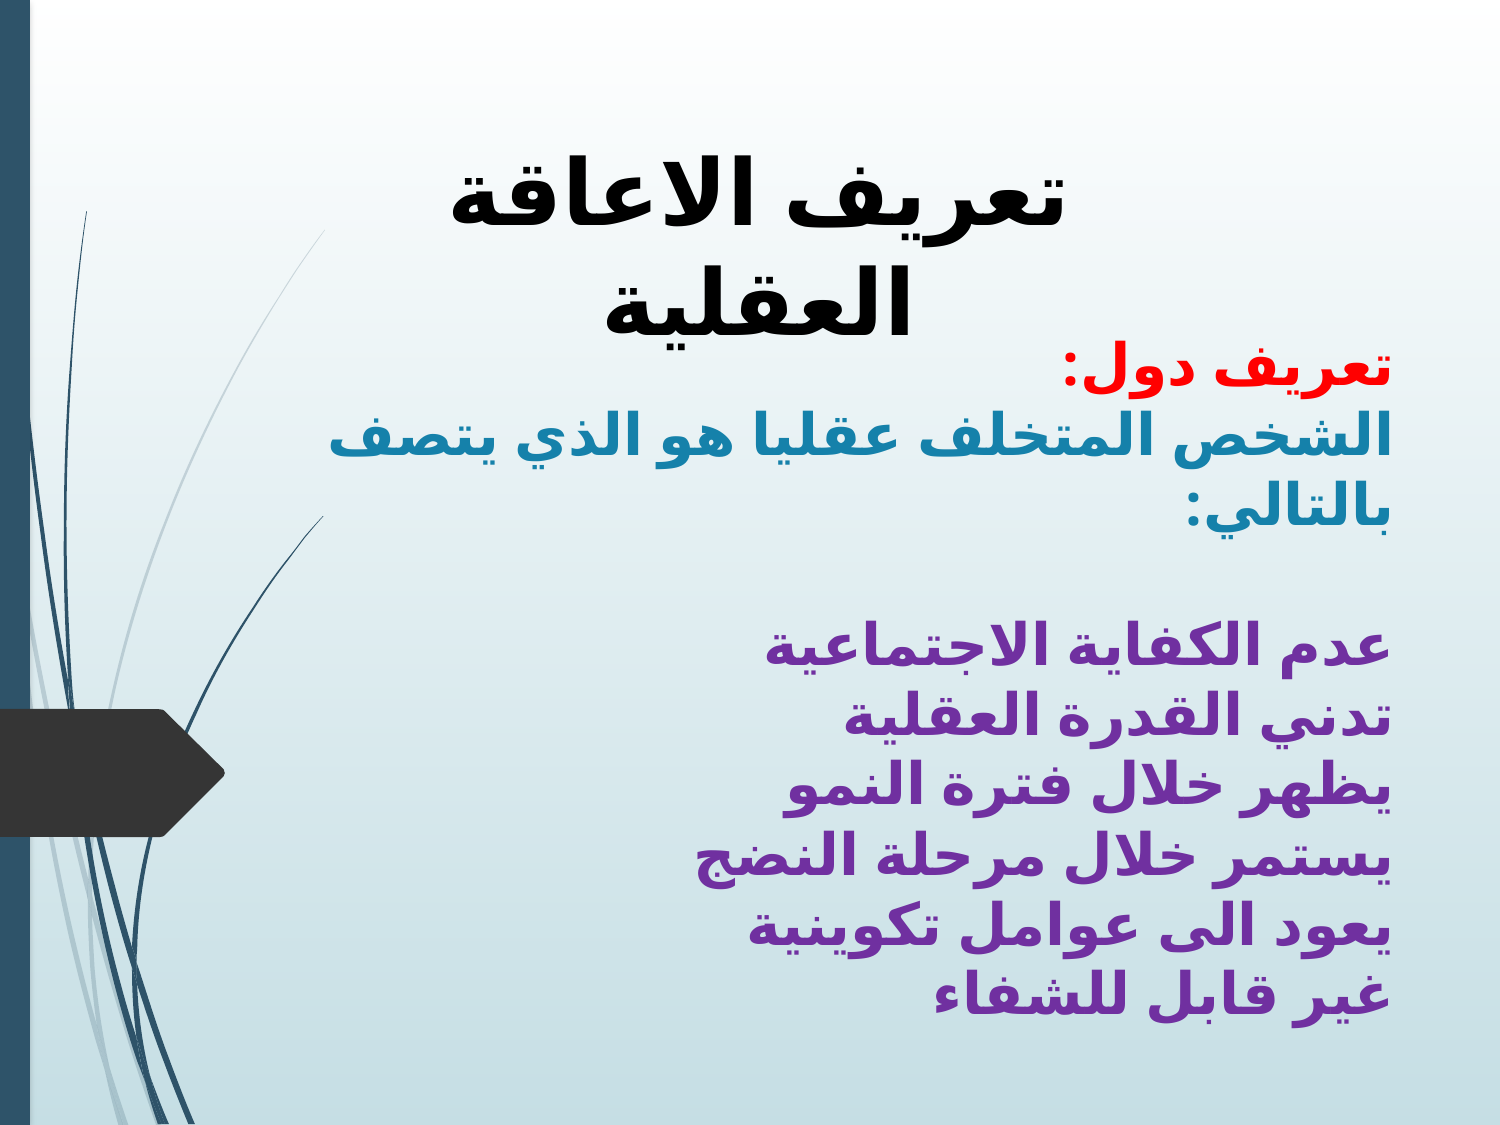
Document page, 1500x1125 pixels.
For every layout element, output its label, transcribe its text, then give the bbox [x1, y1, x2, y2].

title تعريف دول: الشخص المتخلف عقليا هو الذي يتصف بالتالي: عدم الكفاية الاجتماعية تدني القدرة العقلية يظهر خلال فترة النمو يستمر خلال مرحلة النضج يعود الى عوامل تكوينية غير قابل للشفاء [134, 359, 1410, 1035]
text_box تعريف الاعاقة العقلية [337, 126, 1181, 362]
